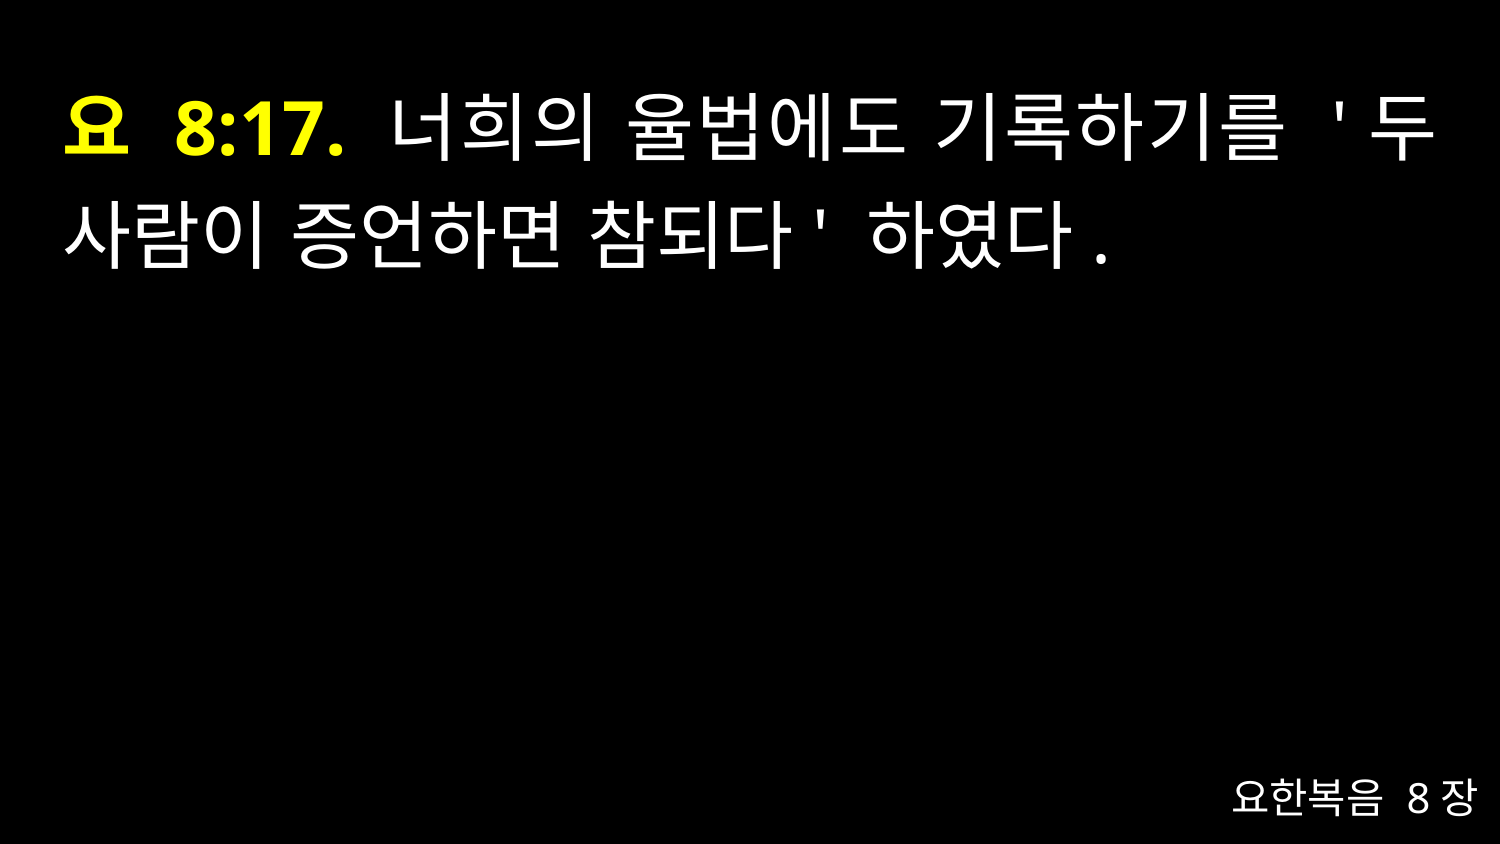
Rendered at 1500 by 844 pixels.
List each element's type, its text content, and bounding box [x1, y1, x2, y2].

subtitle 요한복음 8장 [916, 770, 1500, 844]
title 요 8:17. 너희의 율법에도 기록하기를 '두 사람이 증언하면 참되다' 하였다. [0, 0, 1500, 844]
